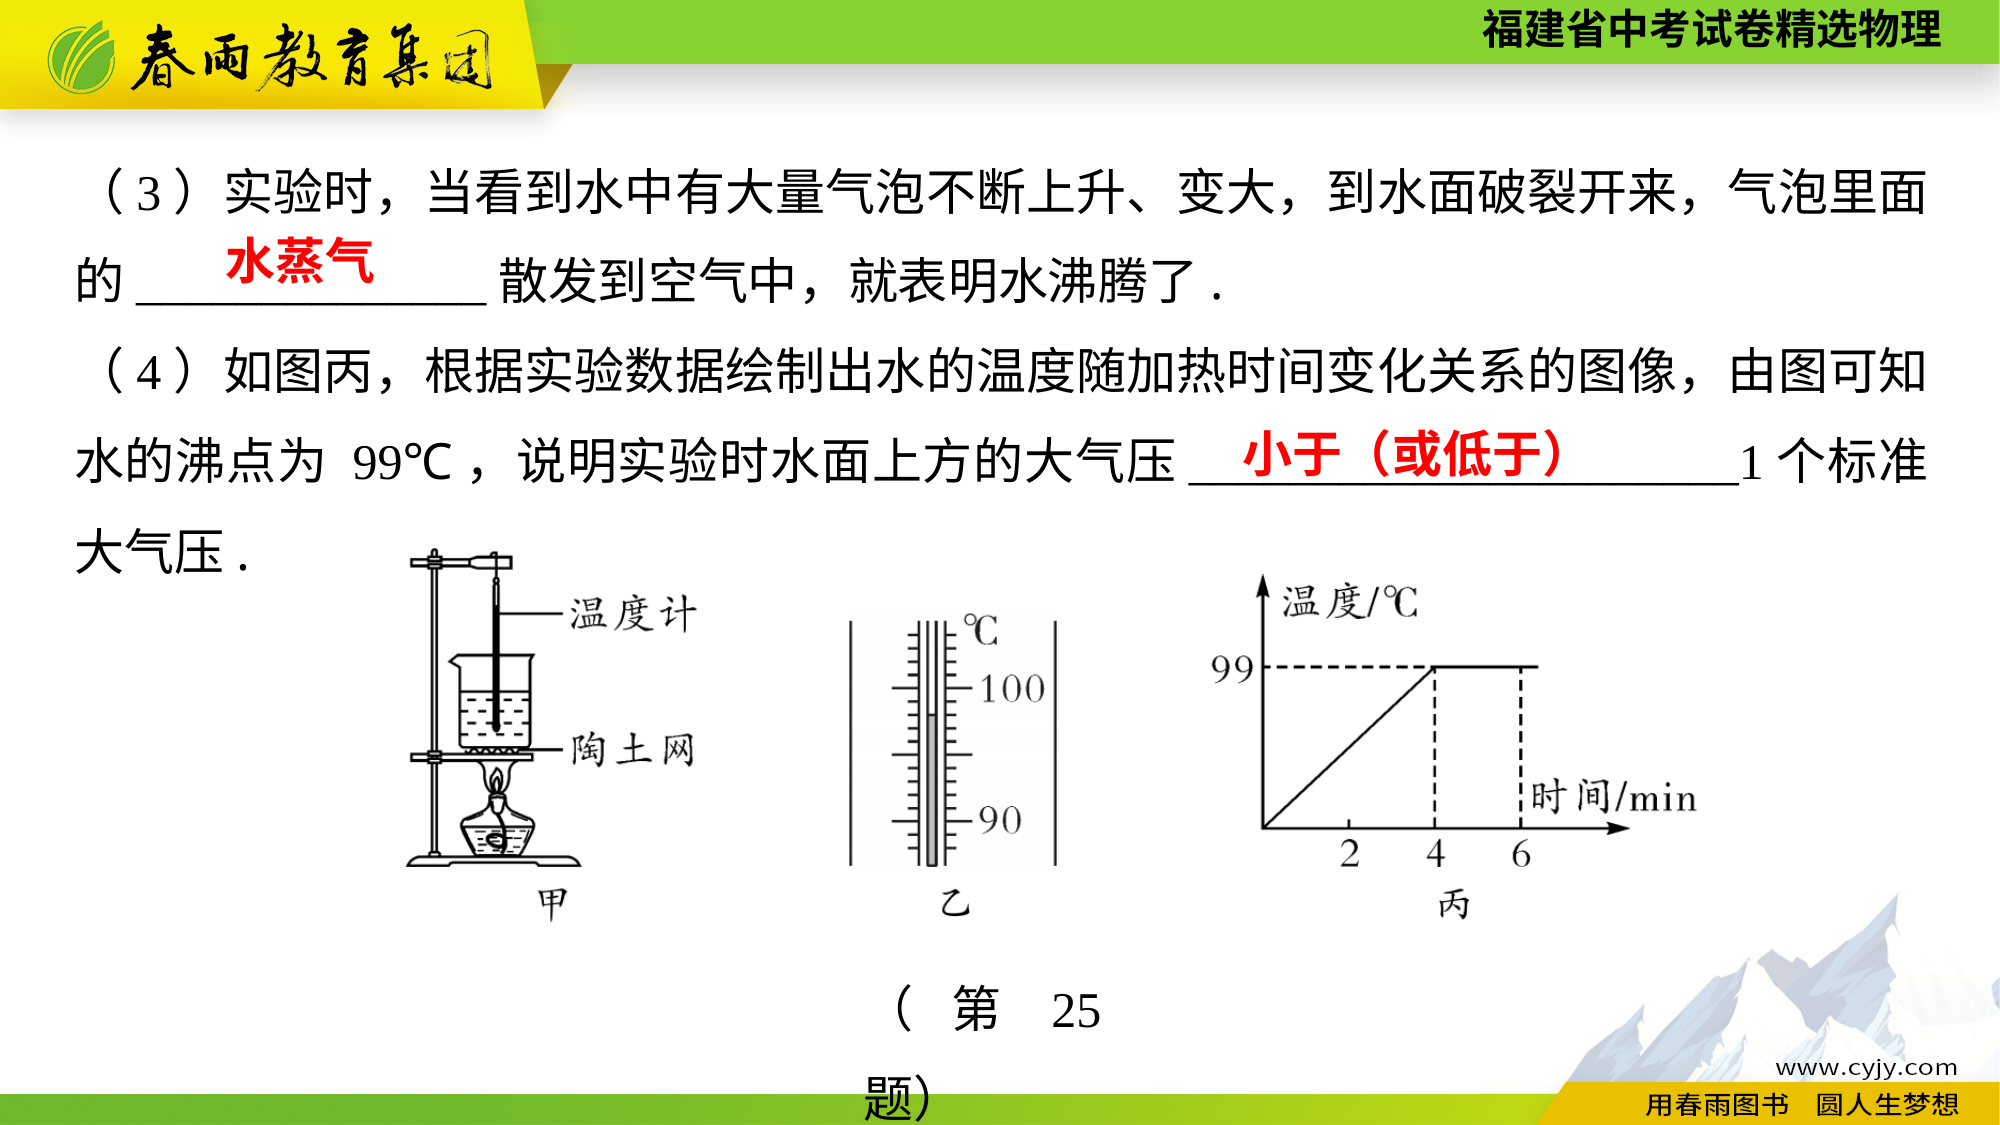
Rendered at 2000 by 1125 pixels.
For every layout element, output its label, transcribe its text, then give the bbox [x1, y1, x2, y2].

picture [0, 0, 2000, 1125]
list （3）实验时，当看到水中有大量气泡不断上升、变大，到水面破裂开来，气泡里面的______________散发到空气中，就表明水沸腾了. （4）如图丙，根据实验数据绘制出水的温度随加热时间变化关系的图像，由图可知水的沸点为 99℃，说明实验时水面上方的大气压______________________1个标准大气压. [59, 122, 1944, 592]
text_box 水蒸气 [210, 222, 440, 298]
text_box 小于（或低于） [1227, 385, 1607, 490]
text_box （第25题） [848, 940, 1129, 1046]
